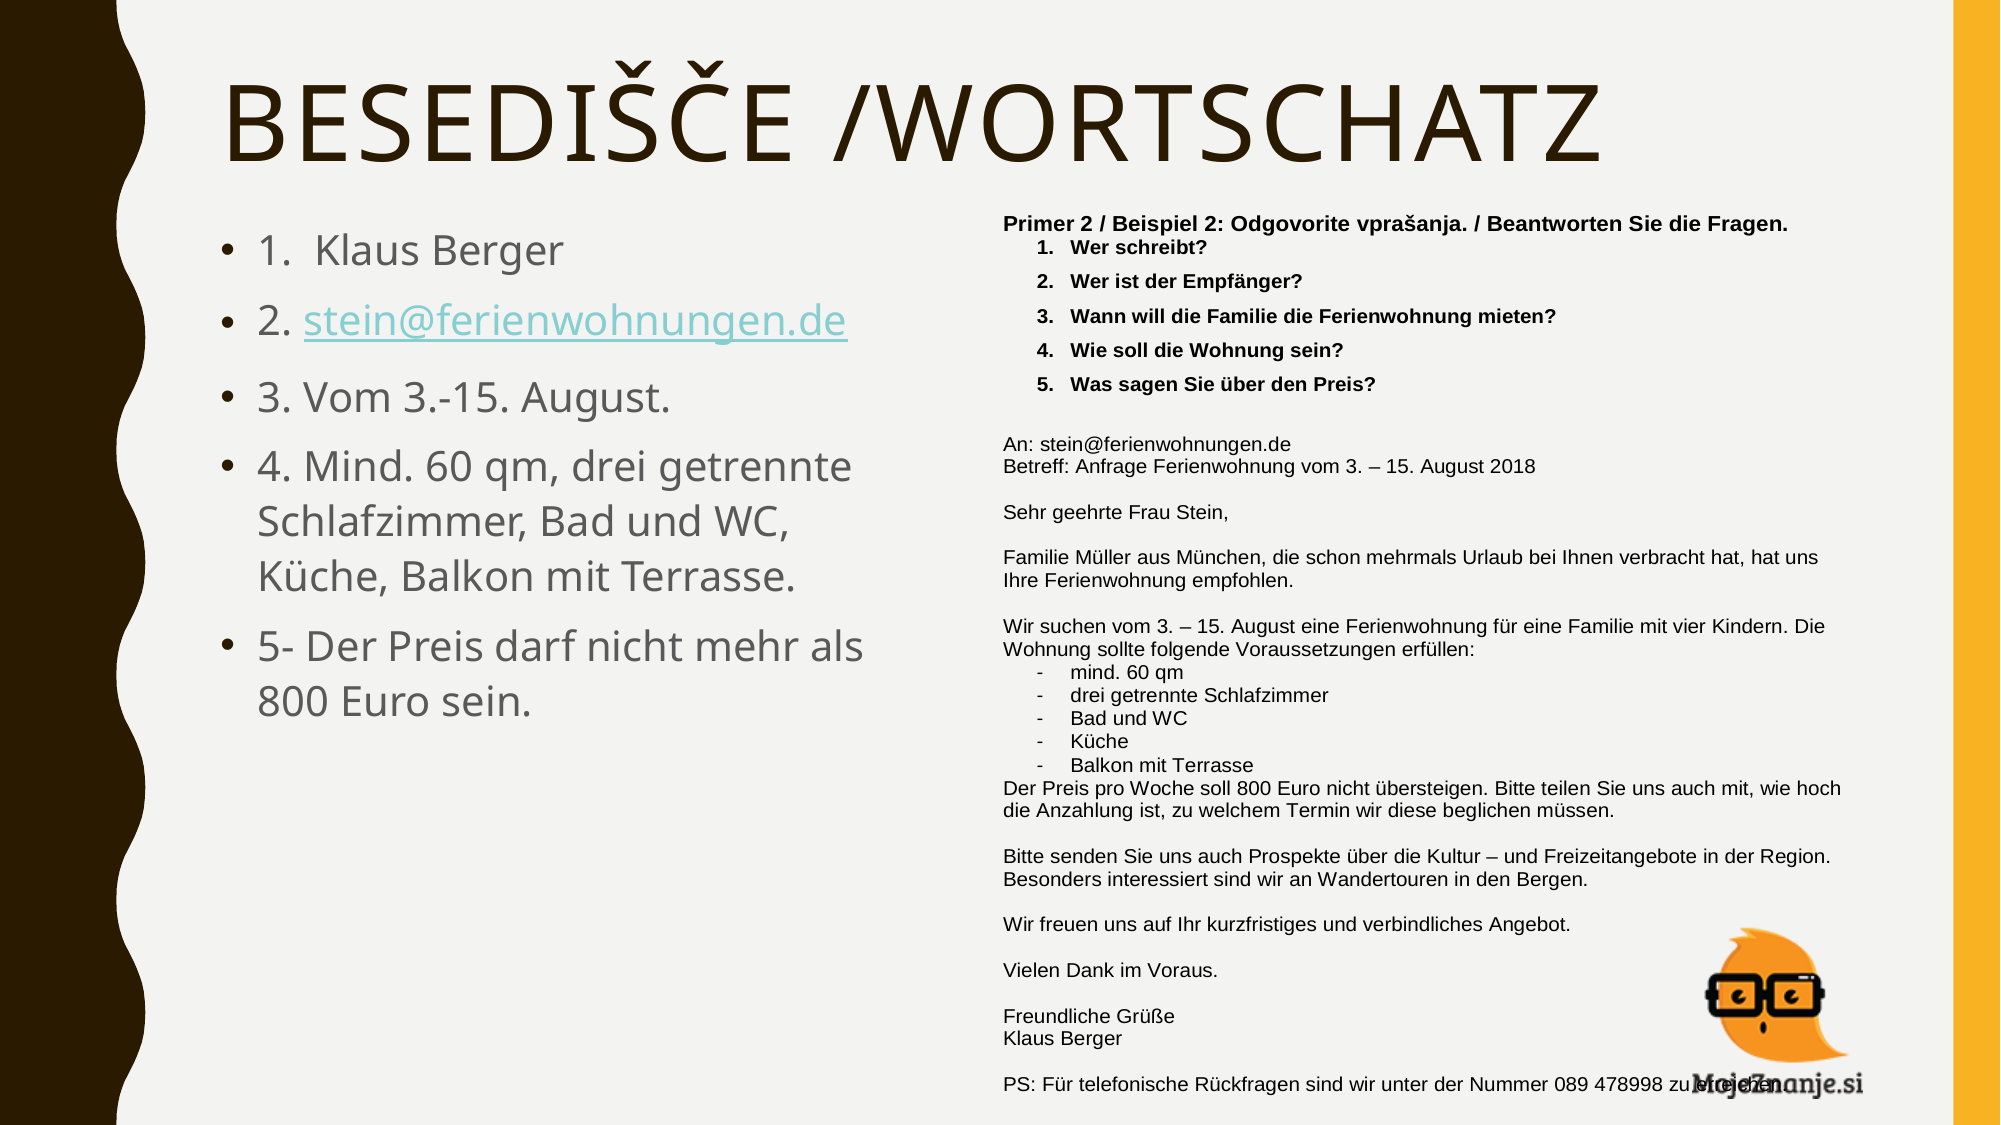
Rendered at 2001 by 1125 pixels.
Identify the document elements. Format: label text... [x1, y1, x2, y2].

picture [1003, 211, 1863, 1099]
title Besedišče /Wortschatz [205, 62, 1875, 308]
list 1. Klaus Berger 2. stein@ferienwohnungen.de 3. Vom 3.-15. August. 4. Mind. 60 qm, drei getrennte Schlafzimmer, Bad und WC, Küche, Balkon mit Terrasse. 5- Der Preis darf nicht mehr als 800 Euro sein. [205, 211, 941, 1041]
